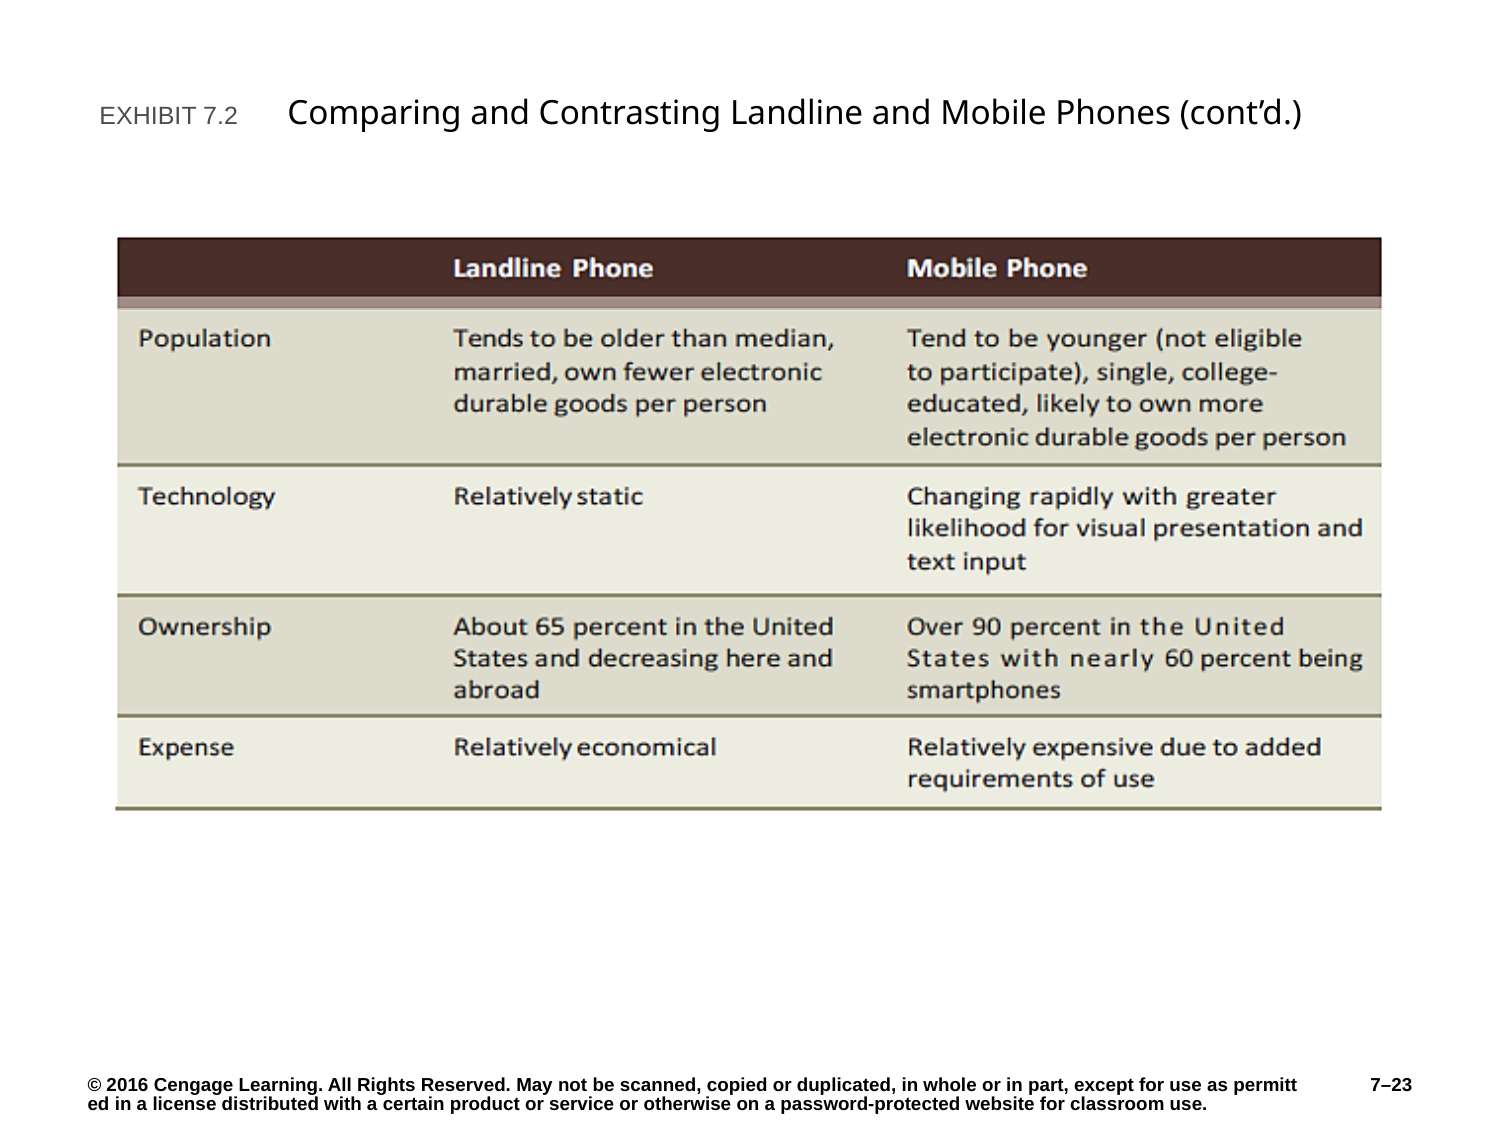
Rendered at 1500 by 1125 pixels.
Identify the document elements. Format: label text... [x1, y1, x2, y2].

slide_number 7–23 [1050, 1042, 1413, 1103]
footer © 2016 Cengage Learning. All Rights Reserved. May not be scanned, copied or duplicated, in whole or in part, except for use as permitted in a license distributed with a certain product or service or otherwise on a password-protected website for classroom use. [87, 1057, 1050, 1103]
text_box EXHIBIT 7.2 Comparing and Contrasting Landline and Mobile Phones (cont’d.) [84, 84, 1414, 139]
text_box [112, 232, 1388, 815]
